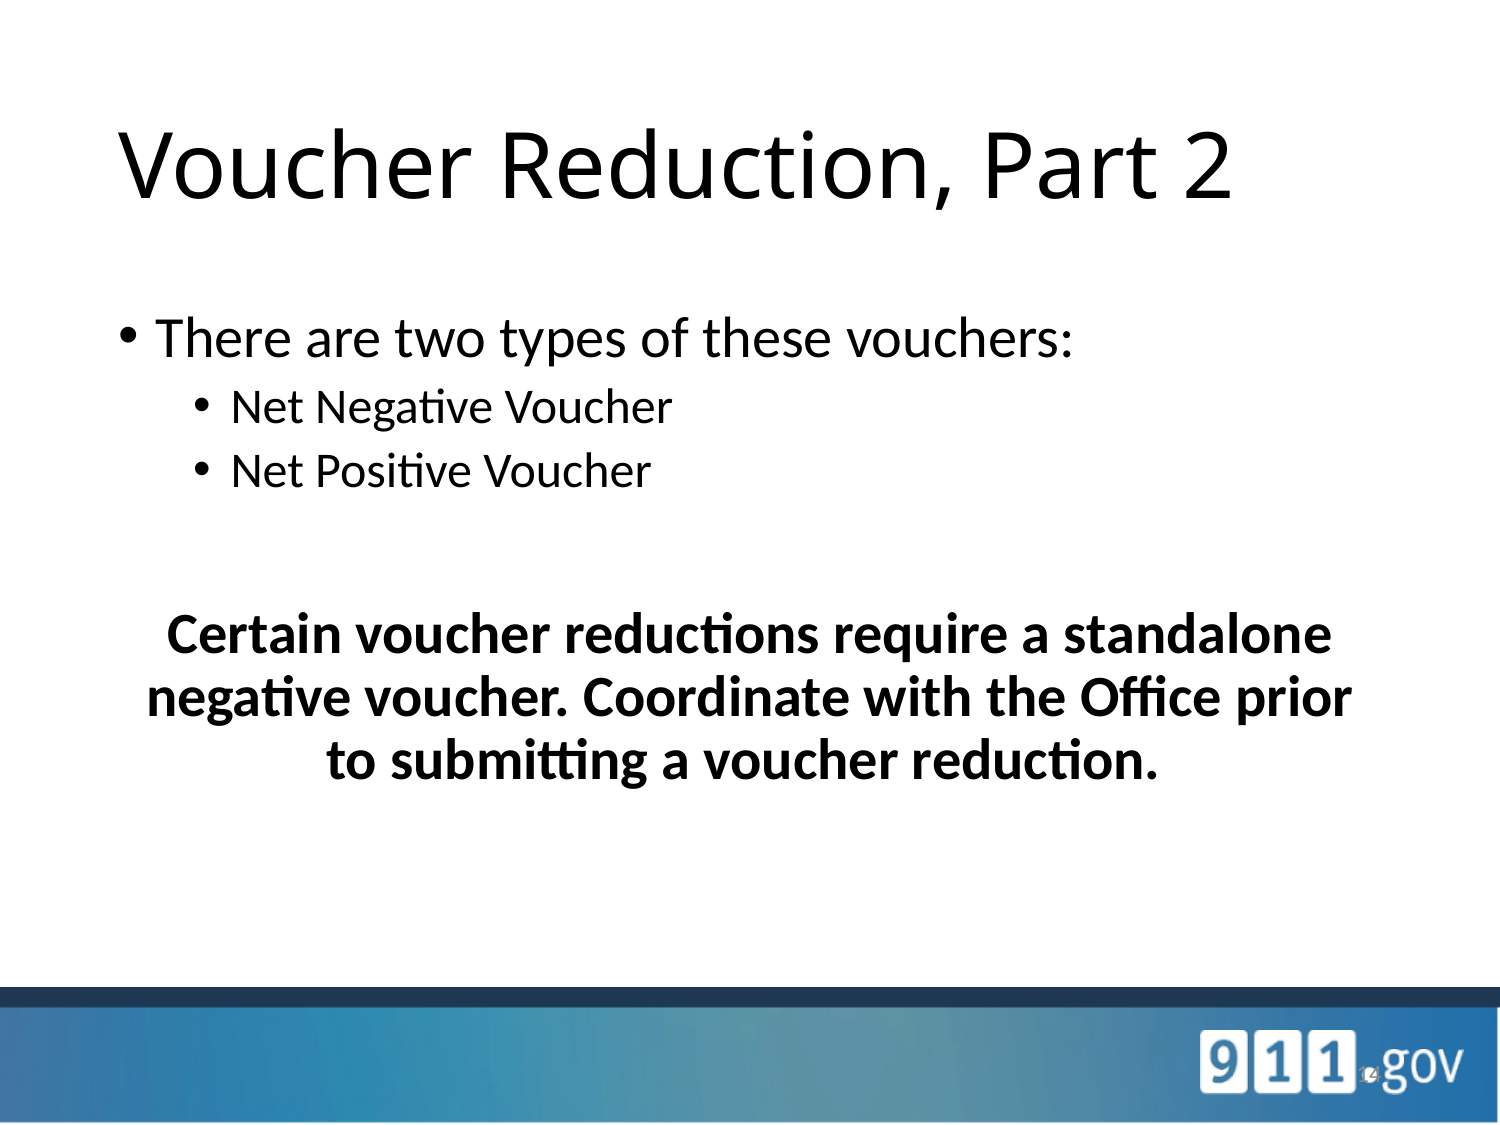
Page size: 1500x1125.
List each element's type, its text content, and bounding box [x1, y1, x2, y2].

title Voucher Reduction, Part 2 [103, 59, 1397, 278]
picture [0, 987, 1500, 1125]
list There are two types of these vouchers: Net Negative Voucher Net Positive Voucher Certain voucher reductions require a standalone negative voucher. Coordinate with the Office prior to submitting a voucher reduction. [103, 299, 1397, 1014]
slide_number 14 [1059, 1042, 1397, 1103]
